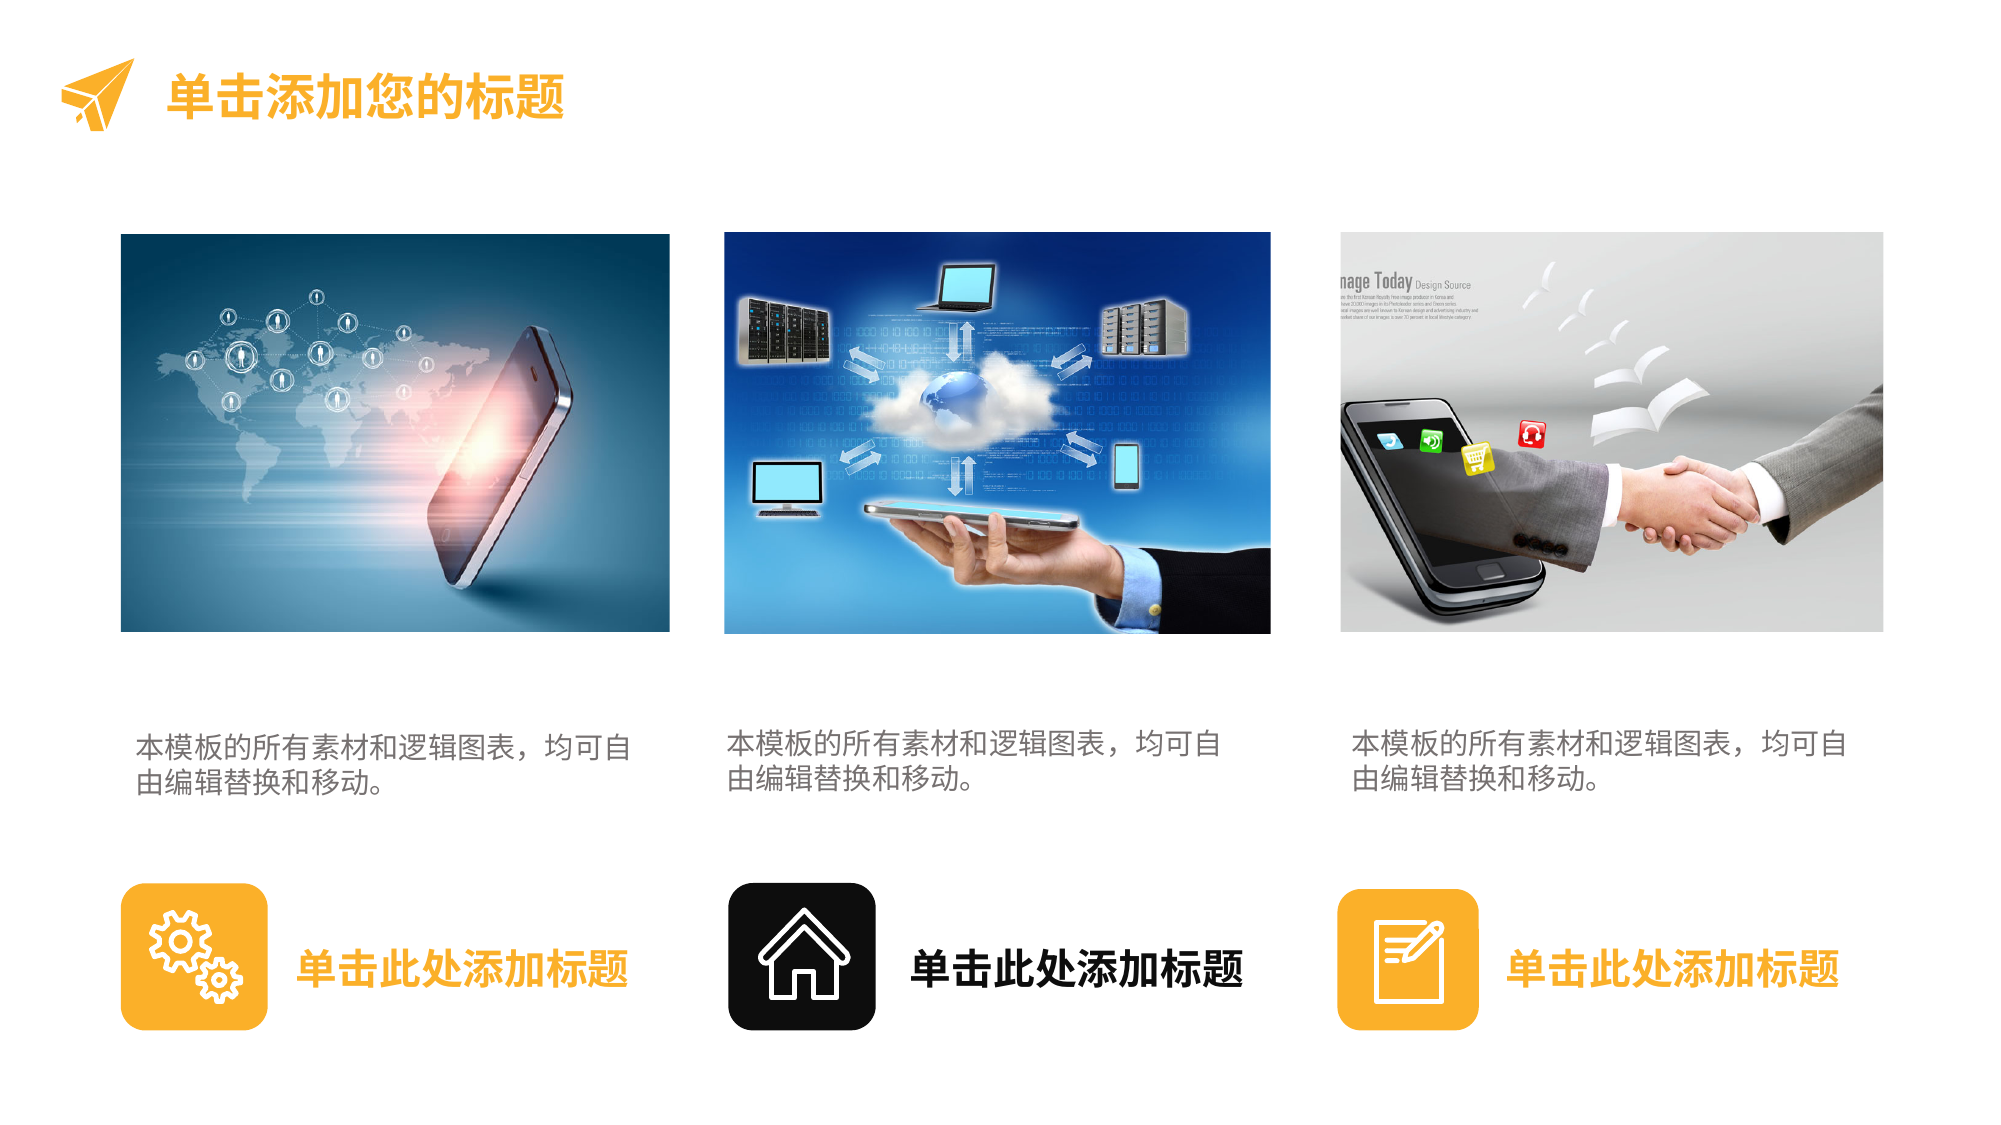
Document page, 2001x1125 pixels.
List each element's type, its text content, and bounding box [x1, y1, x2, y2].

text_box 本模板的所有素材和逻辑图表，均可自由编辑替换和移动。 [711, 718, 1261, 803]
text_box 单击此处添加标题 [281, 935, 645, 1001]
text_box [771, 960, 837, 998]
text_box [61, 58, 135, 132]
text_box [151, 912, 241, 1002]
text_box 本模板的所有素材和逻辑图表，均可自由编辑替换和移动。 [1336, 718, 1887, 803]
text_box [727, 881, 877, 1032]
text_box [760, 909, 849, 964]
picture [1340, 232, 1884, 632]
text_box [119, 882, 269, 1032]
text_box 单击此处添加标题 [1491, 935, 1855, 1001]
text_box 单击添加您的标题 [150, 58, 580, 133]
picture [120, 244, 670, 632]
text_box 本模板的所有素材和逻辑图表，均可自由编辑替换和移动。 [120, 721, 670, 807]
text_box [1376, 922, 1443, 1002]
text_box [1336, 887, 1480, 1032]
picture [724, 232, 1271, 634]
text_box 单击此处添加标题 [895, 935, 1259, 1001]
